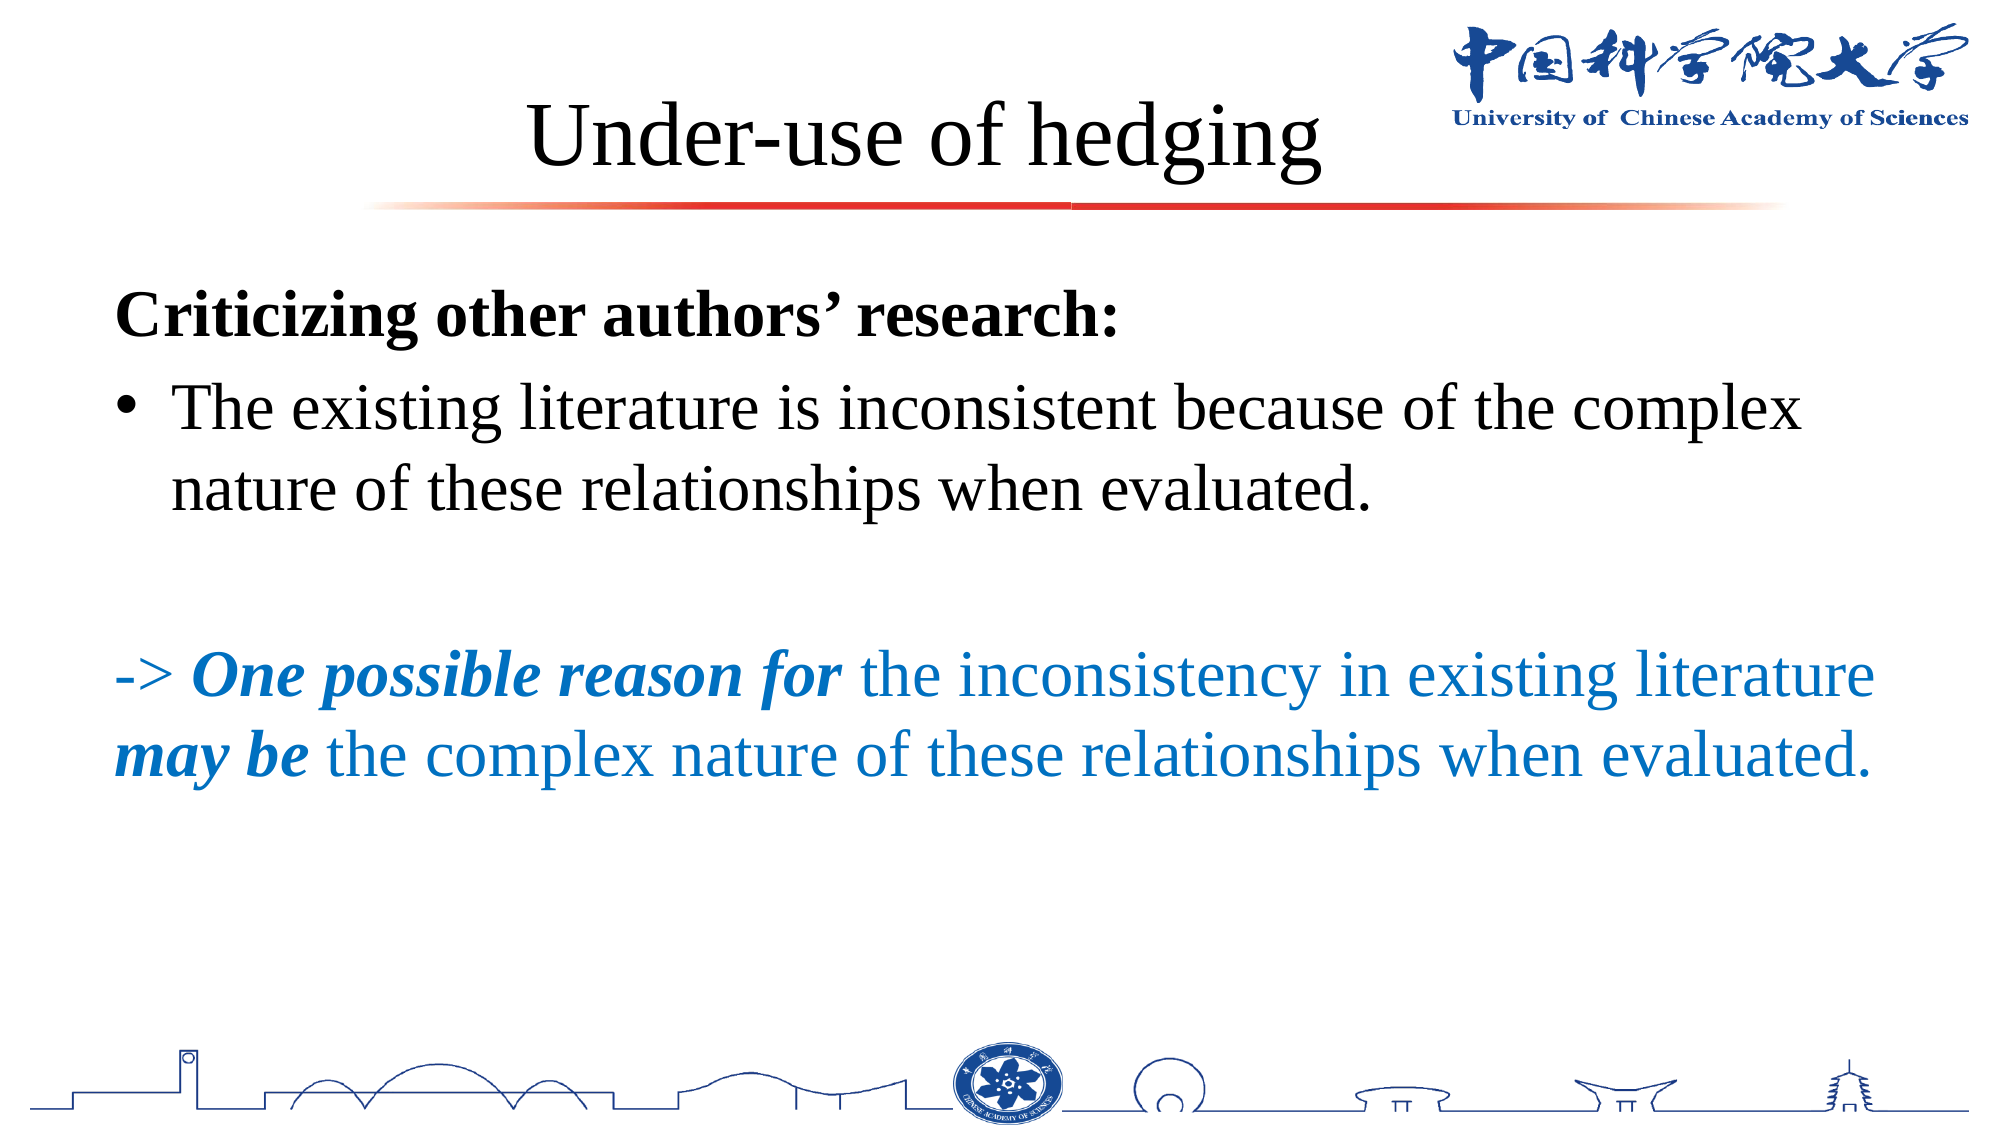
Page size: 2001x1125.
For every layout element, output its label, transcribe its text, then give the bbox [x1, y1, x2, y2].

picture [1750, 23, 1969, 129]
picture [30, 1039, 1969, 1125]
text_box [334, 202, 1816, 210]
list Criticizing other authors’ research: The existing literature is inconsistent because of the complex nature of these relationships when evaluated. -> One possible reason for the inconsistency in existing literature may be the complex nature of these relationships when evaluated. [99, 262, 1900, 1005]
title Under-use of hedging [99, 22, 1750, 235]
